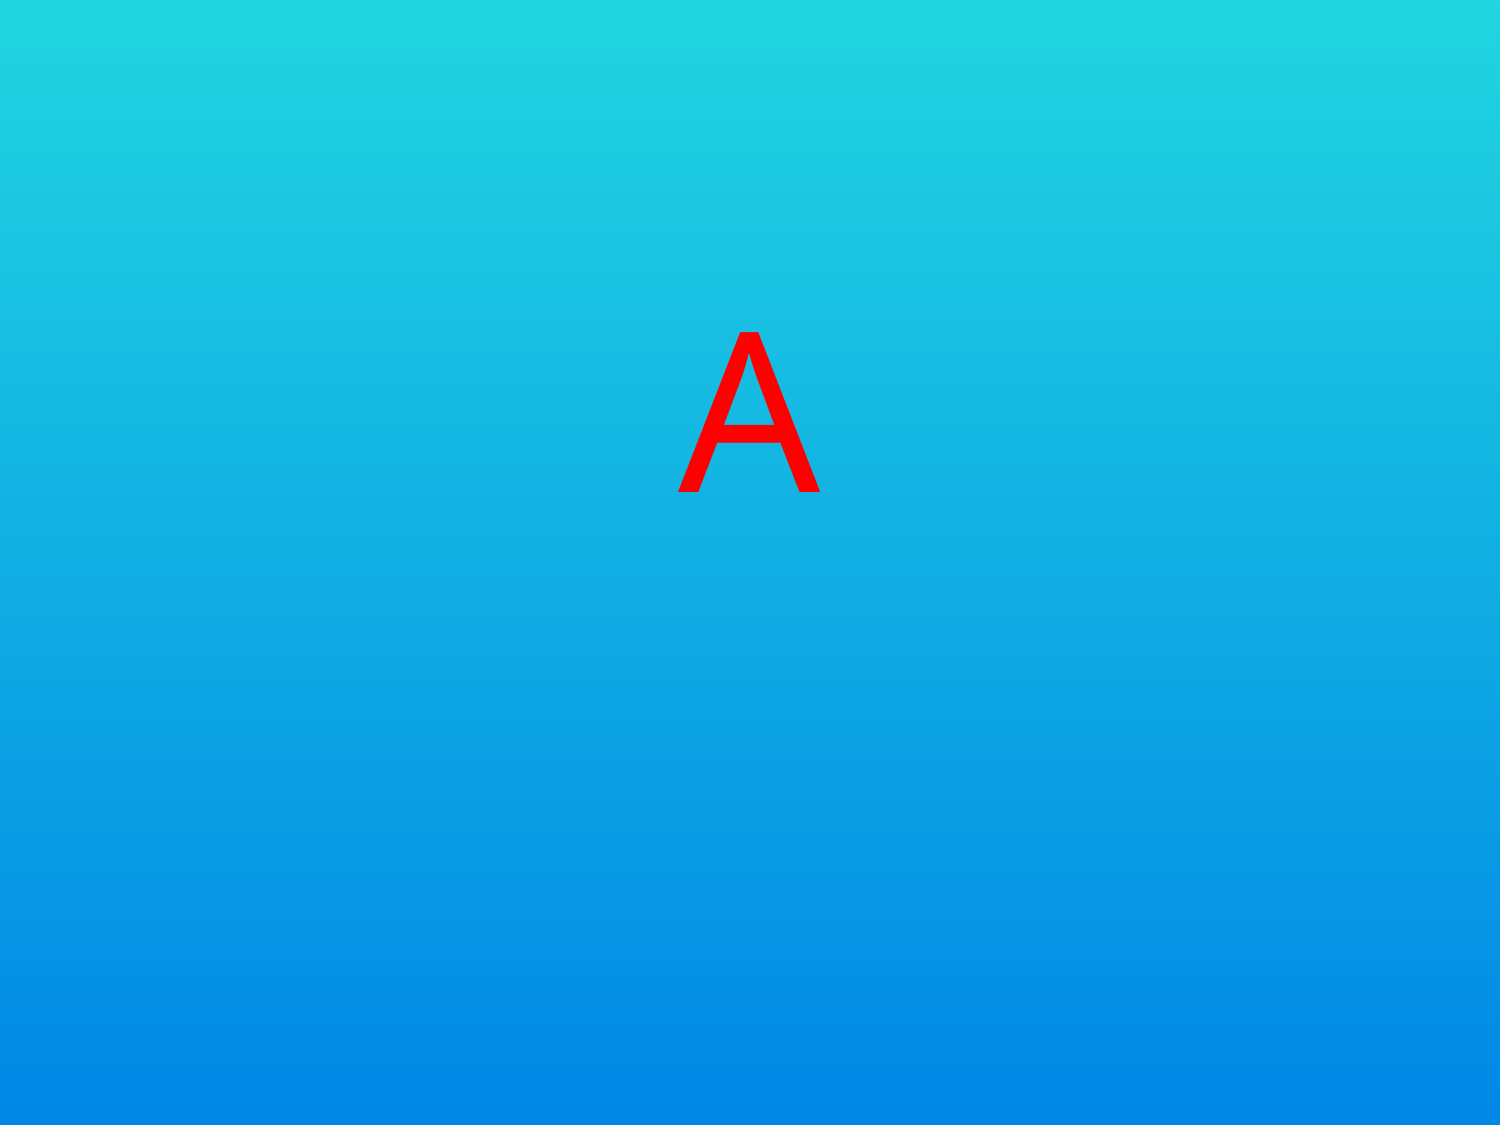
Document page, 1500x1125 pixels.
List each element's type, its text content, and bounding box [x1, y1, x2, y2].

list A [75, 262, 1425, 1005]
